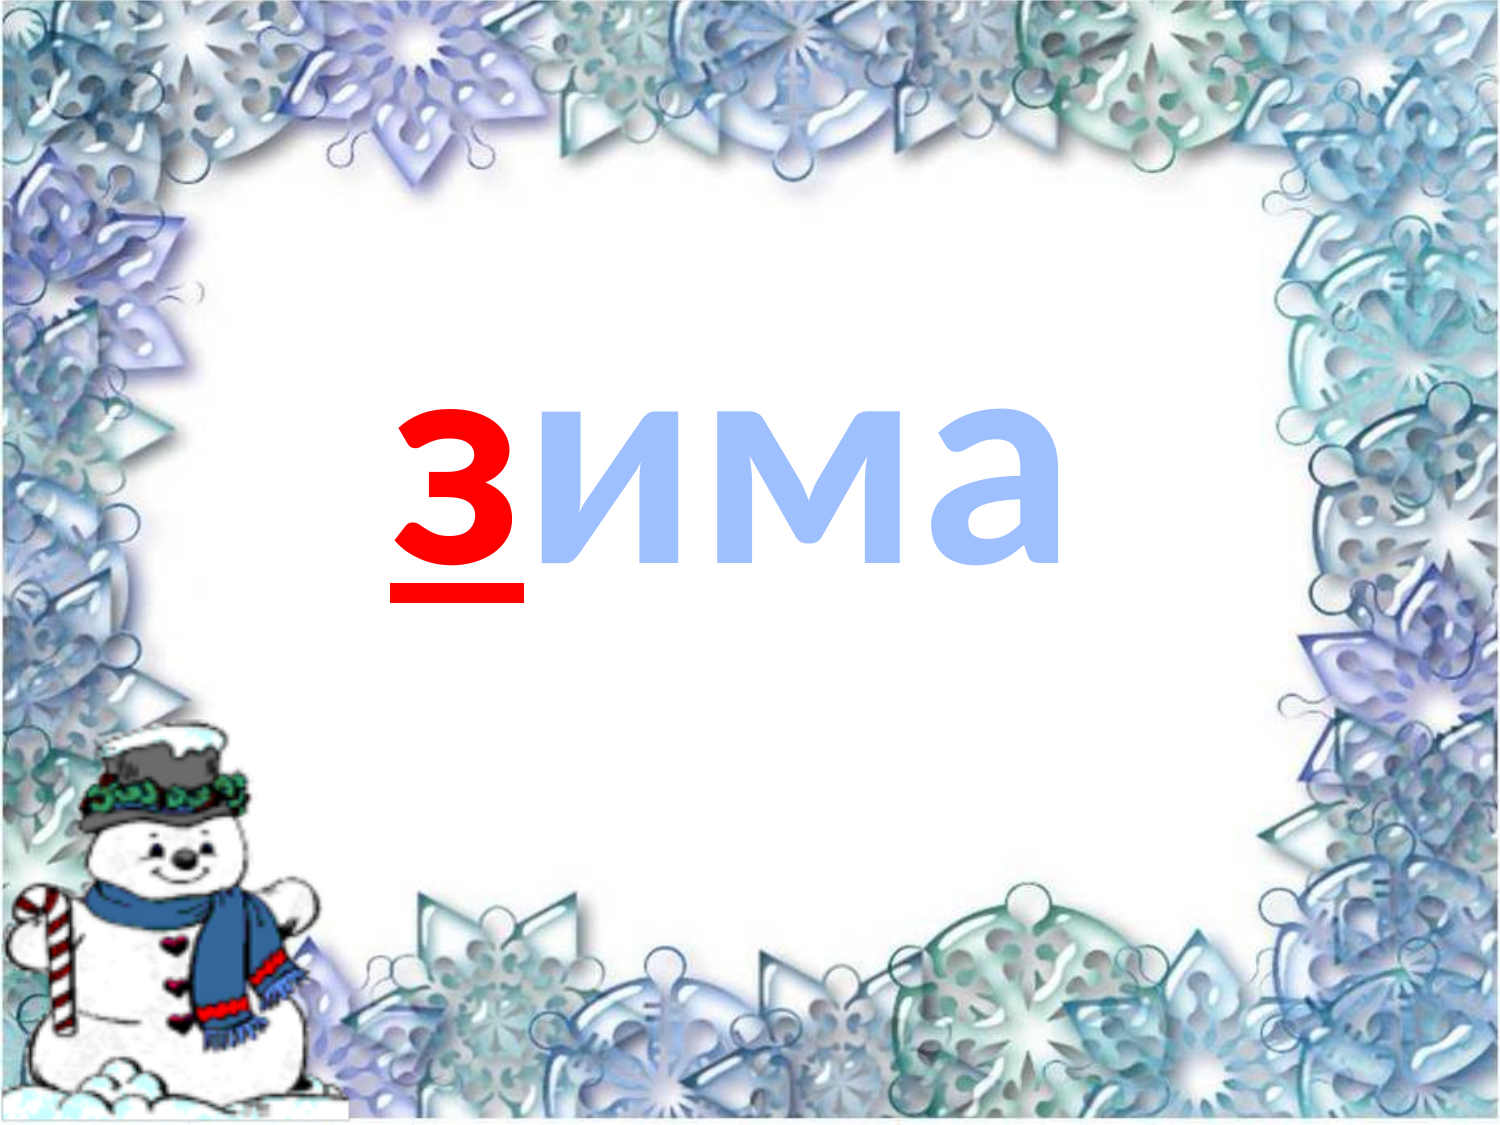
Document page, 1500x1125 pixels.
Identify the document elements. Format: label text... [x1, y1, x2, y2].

text_box зима [375, 243, 1090, 634]
picture [0, 0, 1500, 1125]
